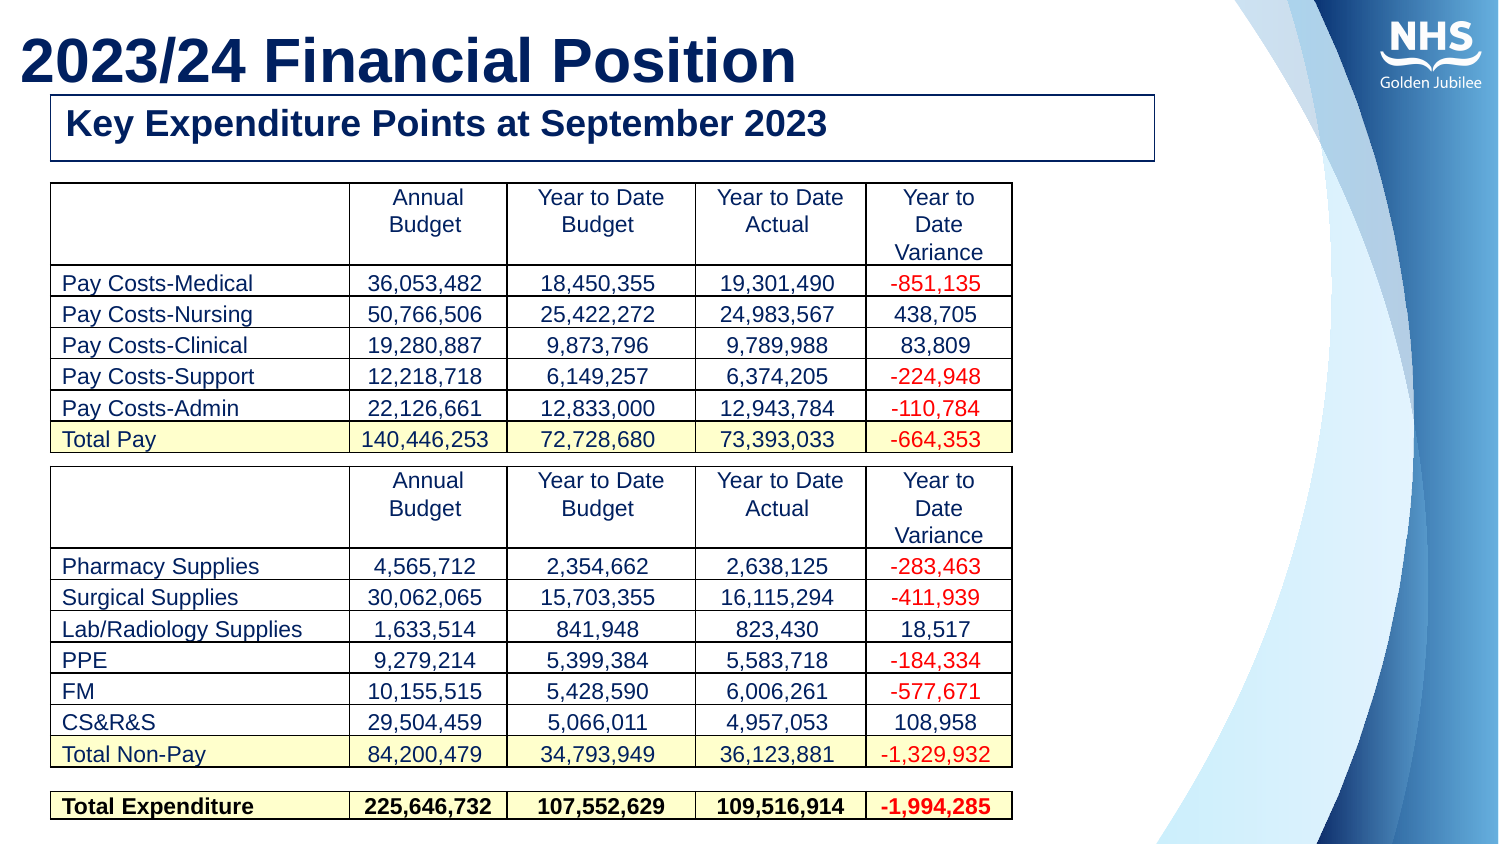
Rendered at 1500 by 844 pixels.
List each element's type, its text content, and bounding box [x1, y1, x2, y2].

table_cell 30,062,065 [350, 580, 506, 610]
table_cell Total Pay [51, 422, 349, 452]
table_cell Pharmacy Supplies [51, 549, 349, 579]
table_cell 2,354,662 [508, 549, 695, 579]
table_cell 25,422,272 [508, 297, 695, 327]
table_cell Pay Costs-Nursing [51, 297, 349, 327]
table_cell 18,450,355 [508, 266, 695, 295]
table_cell 84,200,479 [350, 736, 506, 766]
title 2023/24 Financial Position [20, 23, 1064, 95]
table_cell -851,135 [867, 266, 1011, 295]
table_cell 108,958 [867, 705, 1011, 735]
table_header Year to Date Variance [867, 184, 1011, 264]
table_cell Surgical Supplies [51, 580, 349, 610]
table_cell 12,218,718 [350, 359, 506, 389]
table_cell 29,504,459 [350, 705, 506, 735]
table_cell -283,463 [867, 549, 1011, 579]
table_cell 12,943,784 [696, 391, 865, 420]
table_cell 5,399,384 [508, 643, 695, 672]
table_cell 15,703,355 [508, 580, 695, 610]
table_cell 24,983,567 [696, 297, 865, 327]
table_cell 5,428,590 [508, 674, 695, 704]
table_cell -224,948 [867, 359, 1011, 389]
table_header [51, 184, 349, 264]
table_cell 438,705 [867, 297, 1011, 327]
table_cell 4,565,712 [350, 549, 506, 579]
table_cell FM [51, 674, 349, 704]
table_header Year to Date Variance [867, 467, 1011, 547]
table_header Total Expenditure [51, 792, 349, 818]
table_cell 9,873,796 [508, 328, 695, 358]
table_header Year to Date Budget [508, 184, 695, 264]
table_cell 83,809 [867, 328, 1011, 358]
table_cell Pay Costs-Support [51, 359, 349, 389]
table_cell Lab/Radiology Supplies [51, 611, 349, 641]
table_cell 12,833,000 [508, 391, 695, 420]
table_header Year to Date Actual [696, 184, 865, 264]
table_cell 36,123,881 [696, 736, 865, 766]
table_cell 9,279,214 [350, 643, 506, 672]
table_cell 5,583,718 [696, 643, 865, 672]
table_cell 140,446,253 [350, 422, 506, 452]
table_cell -1,329,932 [867, 736, 1011, 766]
table_header Key Expenditure Points at September 2023 [51, 96, 1154, 160]
table_cell Pay Costs-Clinical [51, 328, 349, 358]
table_cell PPE [51, 643, 349, 672]
table_header [51, 467, 349, 547]
table_cell 19,301,490 [696, 266, 865, 295]
table_header Annual Budget [350, 467, 506, 547]
table_cell 823,430 [696, 611, 865, 641]
table_cell Pay Costs-Medical [51, 266, 349, 295]
picture [1380, 21, 1482, 92]
table_cell -577,671 [867, 674, 1011, 704]
table_cell 22,126,661 [350, 391, 506, 420]
table_cell Total Non-Pay [51, 736, 349, 766]
table_cell 18,517 [867, 611, 1011, 641]
table_cell 50,766,506 [350, 297, 506, 327]
table_cell 4,957,053 [696, 705, 865, 735]
table_cell 19,280,887 [350, 328, 506, 358]
table_cell 72,728,680 [508, 422, 695, 452]
table_header 109,516,914 [696, 792, 865, 818]
table_cell 6,149,257 [508, 359, 695, 389]
table_header Year to Date Actual [696, 467, 865, 547]
table_cell 1,633,514 [350, 611, 506, 641]
table_cell Pay Costs-Admin [51, 391, 349, 420]
table_cell -664,353 [867, 422, 1011, 452]
table_cell 841,948 [508, 611, 695, 641]
table_cell 6,374,205 [696, 359, 865, 389]
table_cell 6,006,261 [696, 674, 865, 704]
table_header -1,994,285 [867, 792, 1011, 818]
table_cell 5,066,011 [508, 705, 695, 735]
table_cell 16,115,294 [696, 580, 865, 610]
table_cell -411,939 [867, 580, 1011, 610]
table_cell CS&R&S [51, 705, 349, 735]
table_cell 9,789,988 [696, 328, 865, 358]
table_header Year to Date Budget [508, 467, 695, 547]
table_cell 10,155,515 [350, 674, 506, 704]
table_cell 34,793,949 [508, 736, 695, 766]
table_header Annual Budget [350, 184, 506, 264]
table_cell -110,784 [867, 391, 1011, 420]
table_header 225,646,732 [350, 792, 506, 818]
table_cell 2,638,125 [696, 549, 865, 579]
table_header 107,552,629 [508, 792, 695, 818]
table_cell 36,053,482 [350, 266, 506, 295]
table_cell -184,334 [867, 643, 1011, 672]
table_cell 73,393,033 [696, 422, 865, 452]
